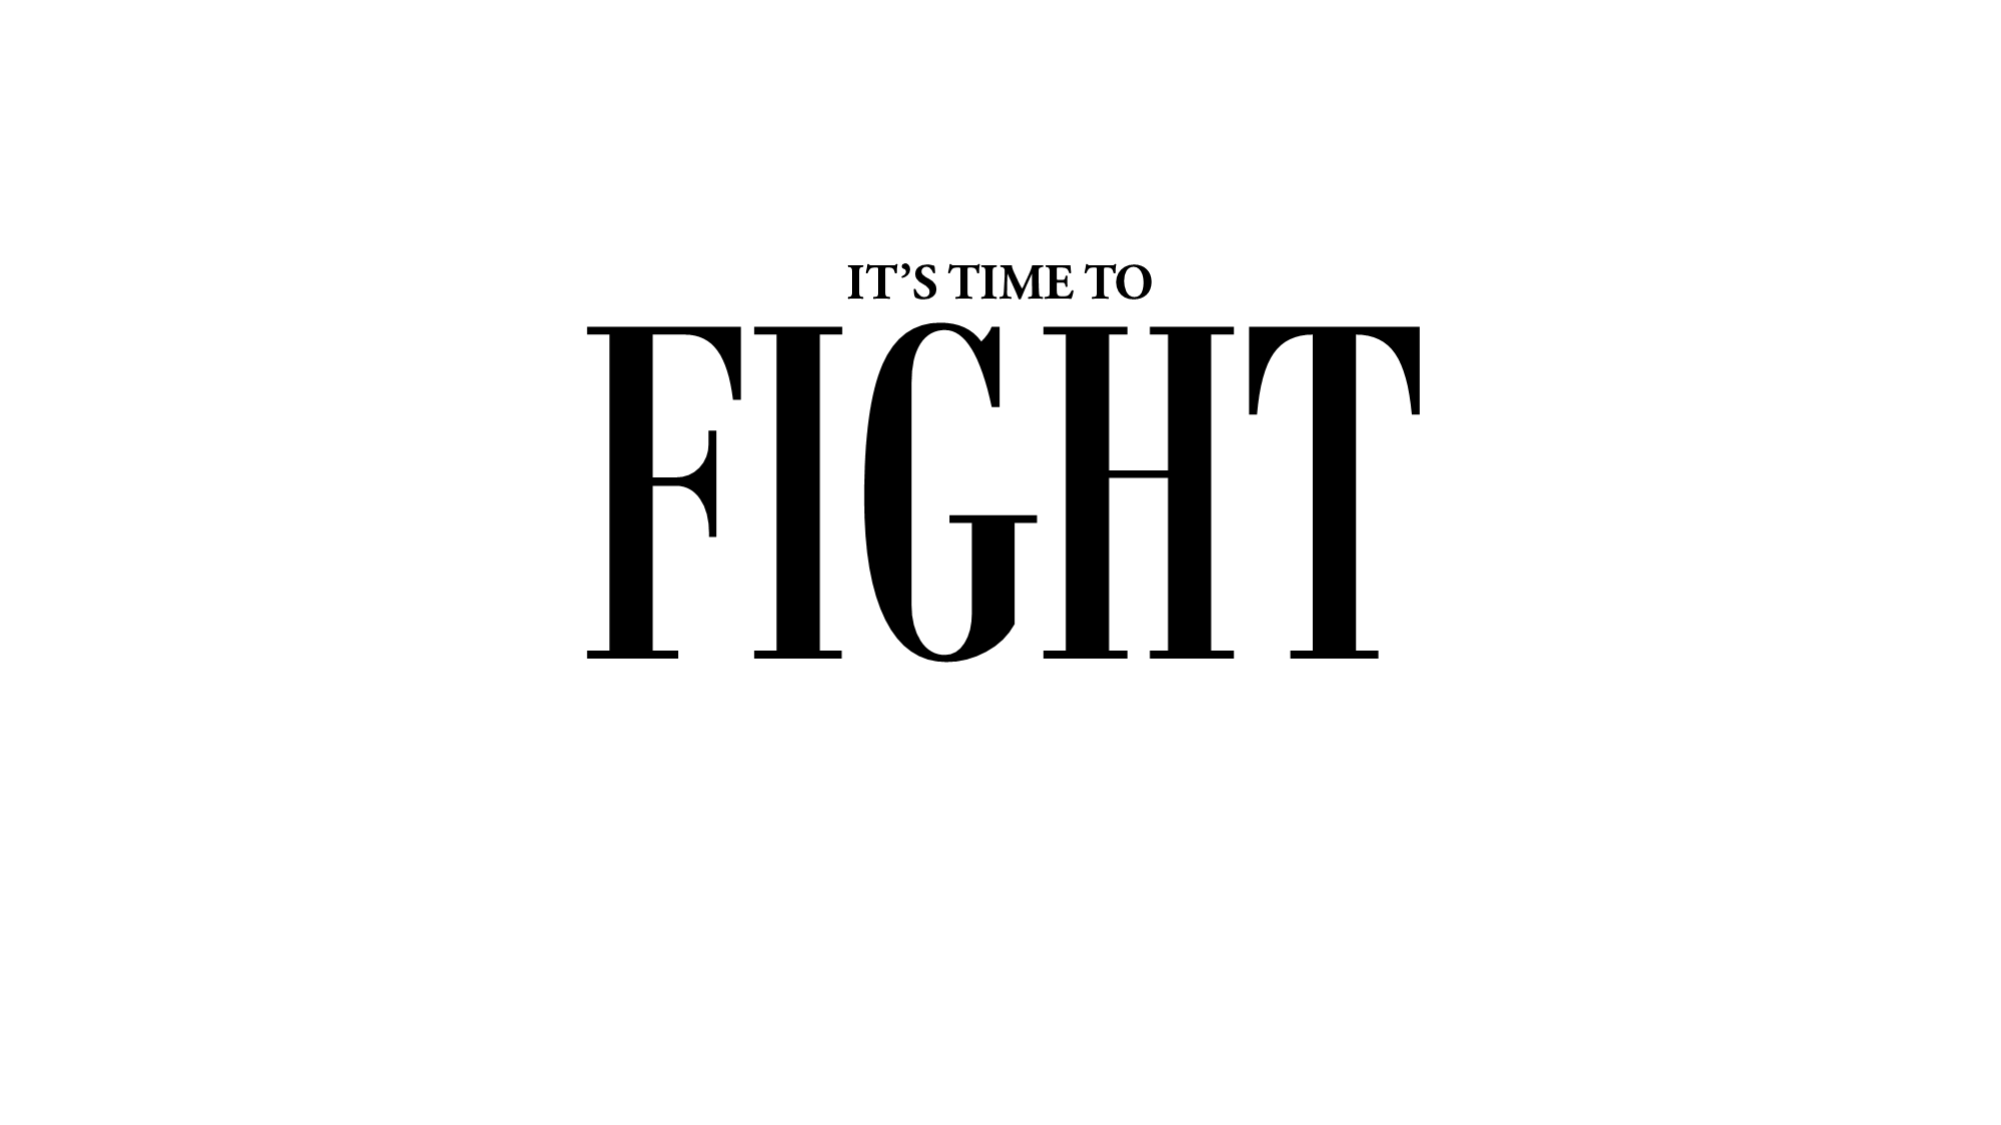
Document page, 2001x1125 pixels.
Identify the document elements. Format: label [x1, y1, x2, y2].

picture [263, 14, 1737, 1110]
